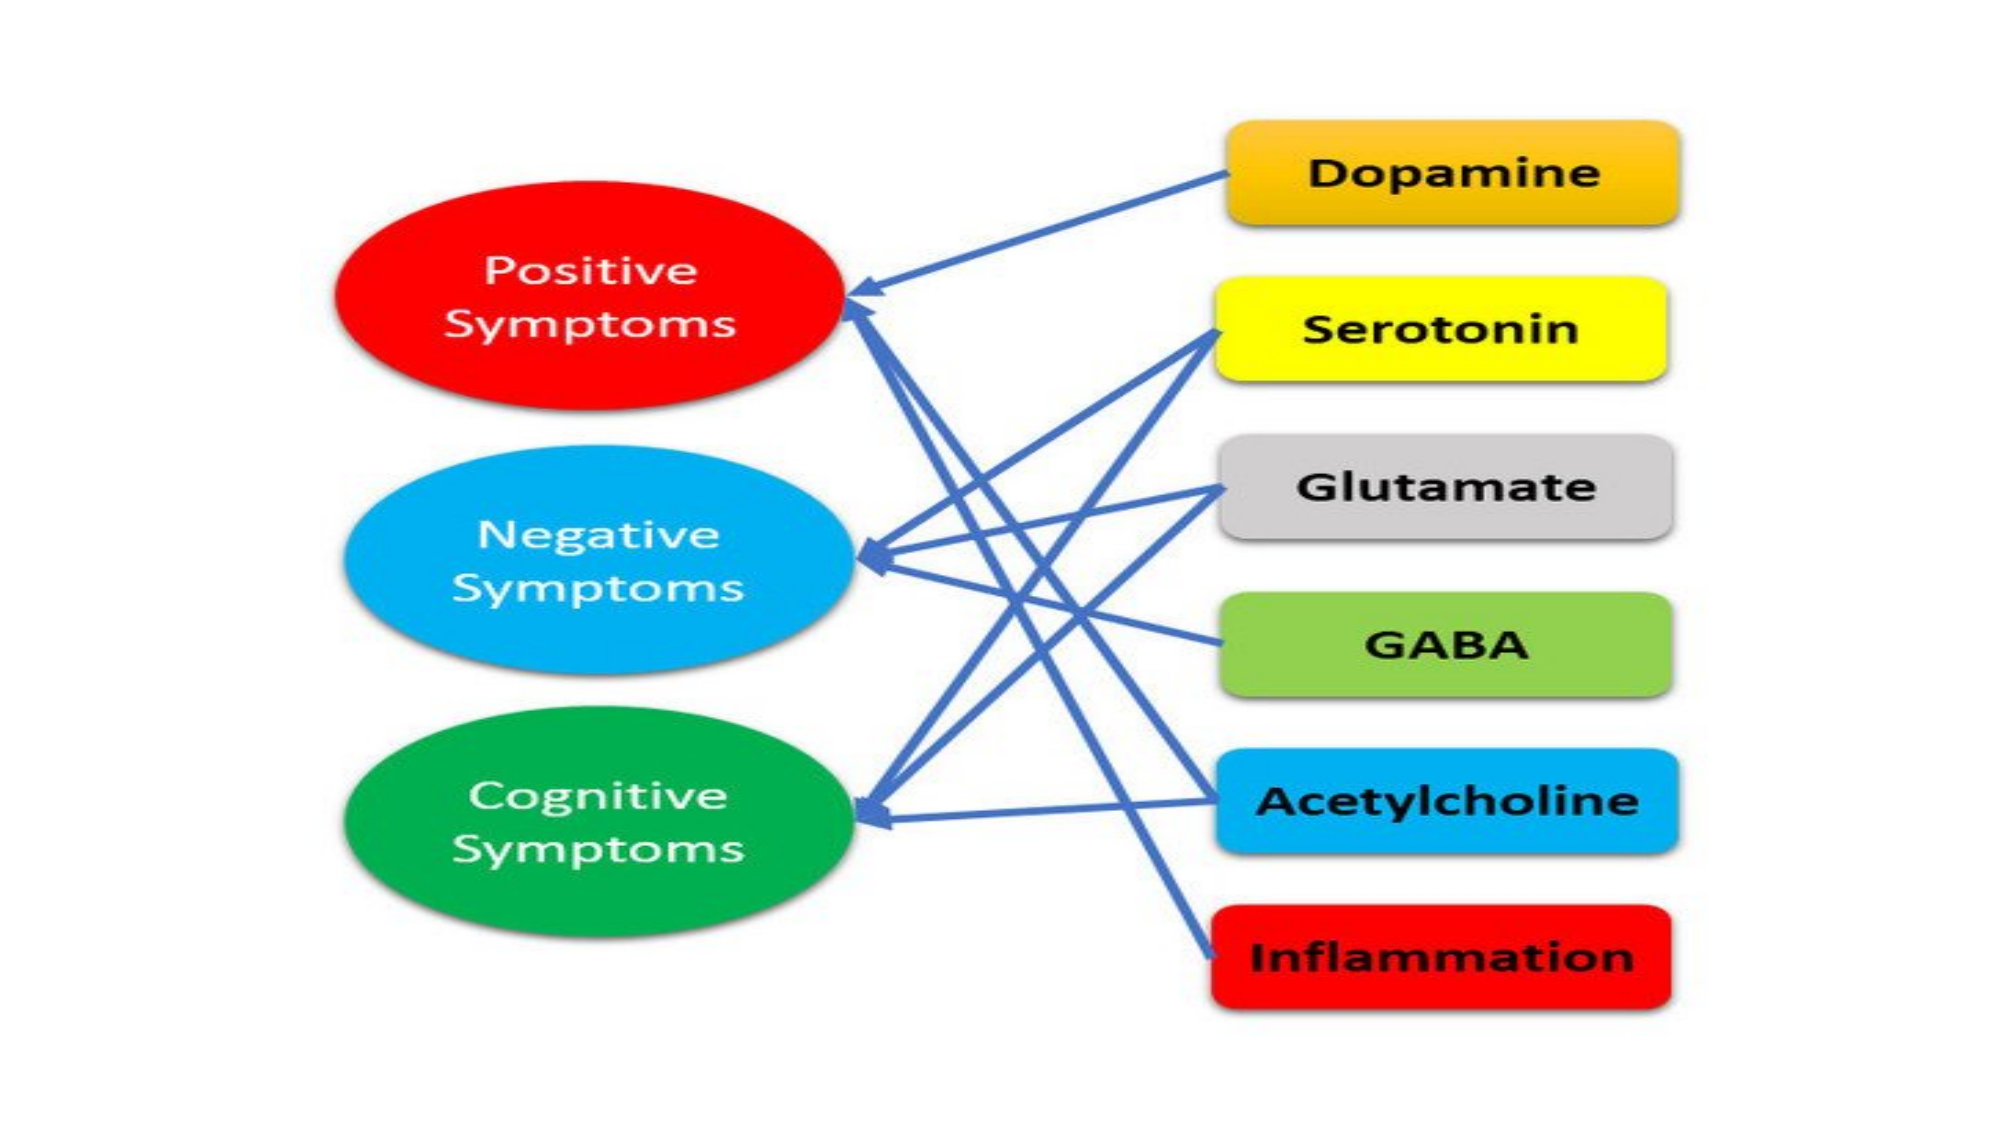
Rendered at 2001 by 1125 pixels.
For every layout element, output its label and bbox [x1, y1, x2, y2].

picture [300, 81, 1708, 1047]
